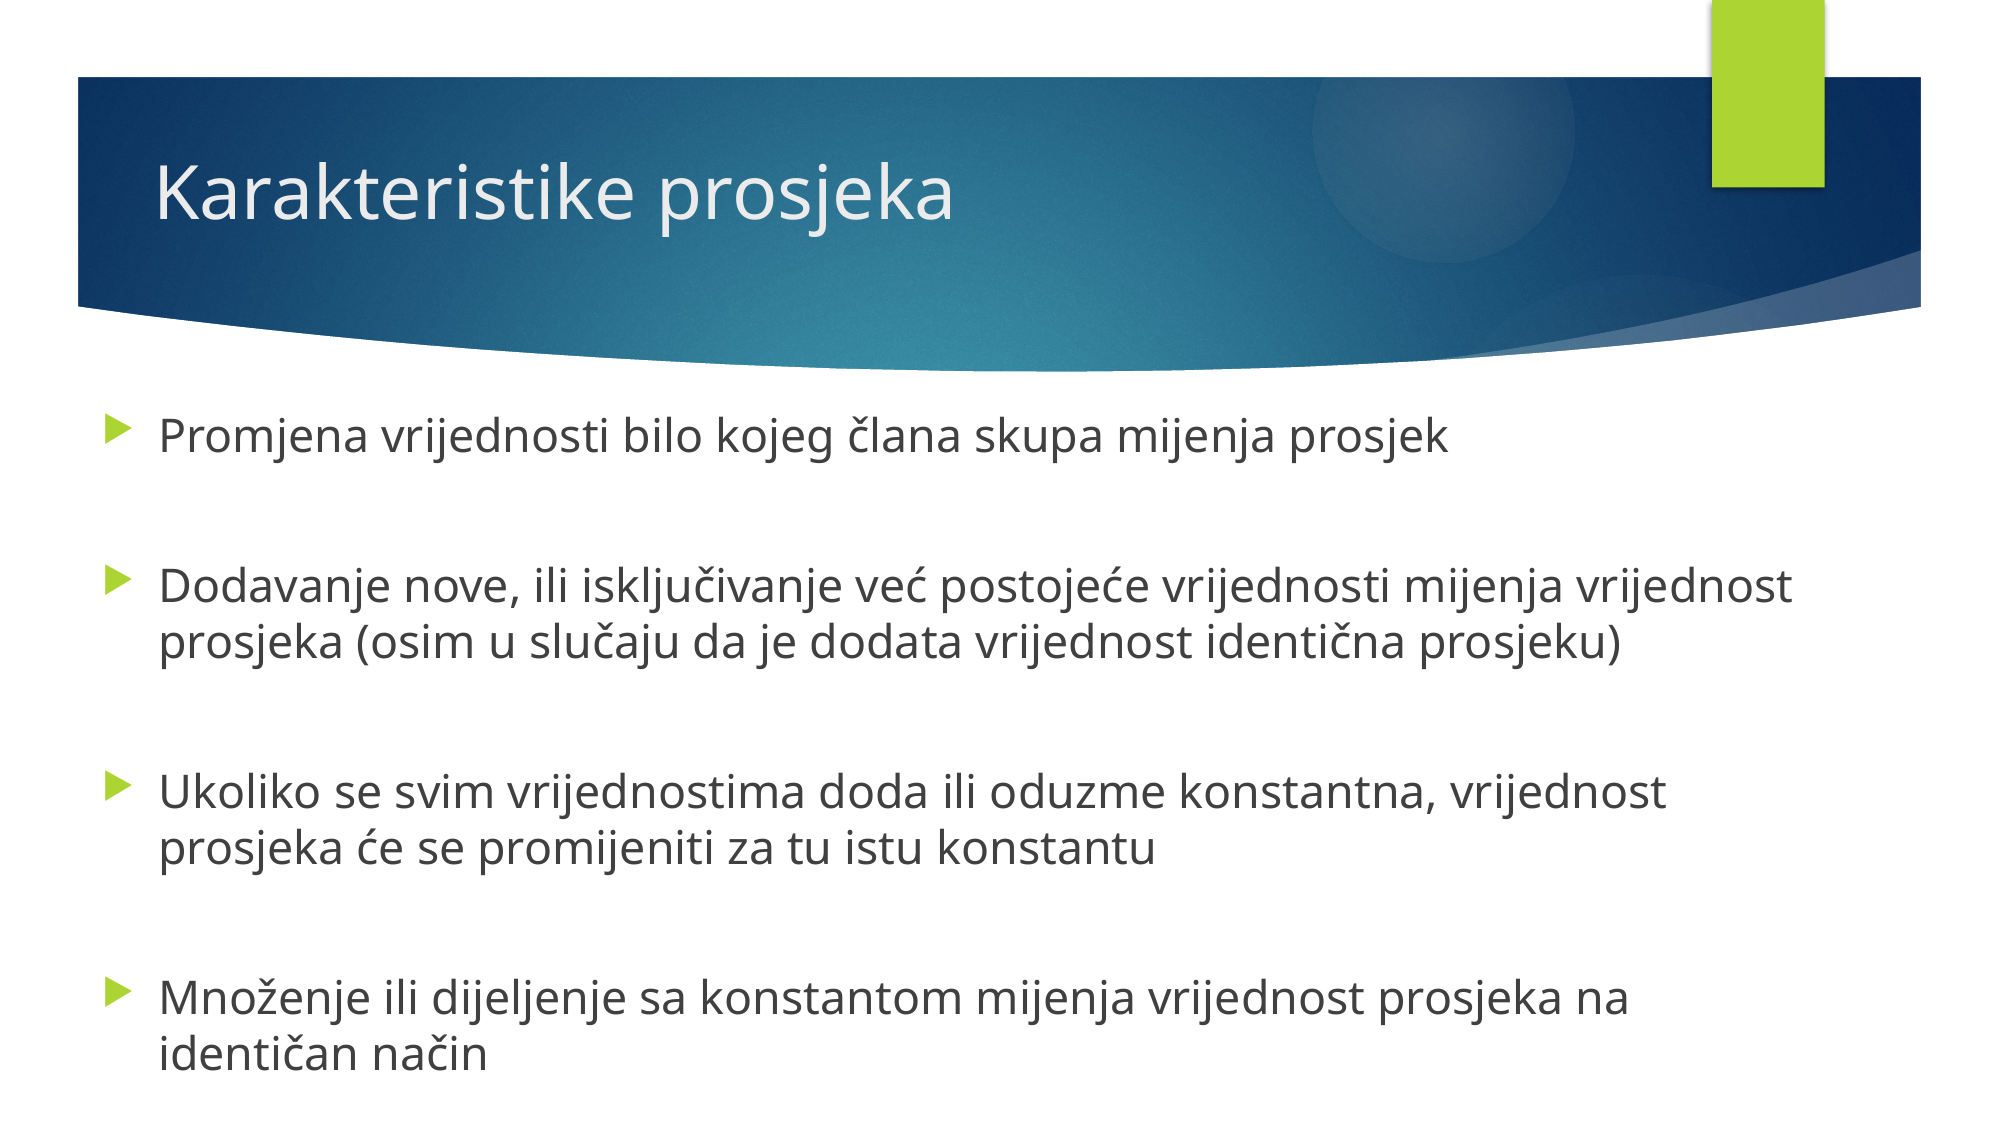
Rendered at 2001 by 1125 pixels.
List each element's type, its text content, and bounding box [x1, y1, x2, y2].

list Promjena vrijednosti bilo kojeg člana skupa mijenja prosjek Dodavanje nove, ili isključivanje već postojeće vrijednosti mijenja vrijednost prosjeka (osim u slučaju da je dodata vrijednost identična prosjeku) Ukoliko se svim vrijednostima doda ili oduzme konstantna, vrijednost prosjeka će se promijeniti za tu istu konstantu Množenje ili dijeljenje sa konstantom mijenja vrijednost prosjeka na identičan način [86, 398, 1840, 1094]
title Karakteristike prosjeka [138, 132, 1027, 249]
